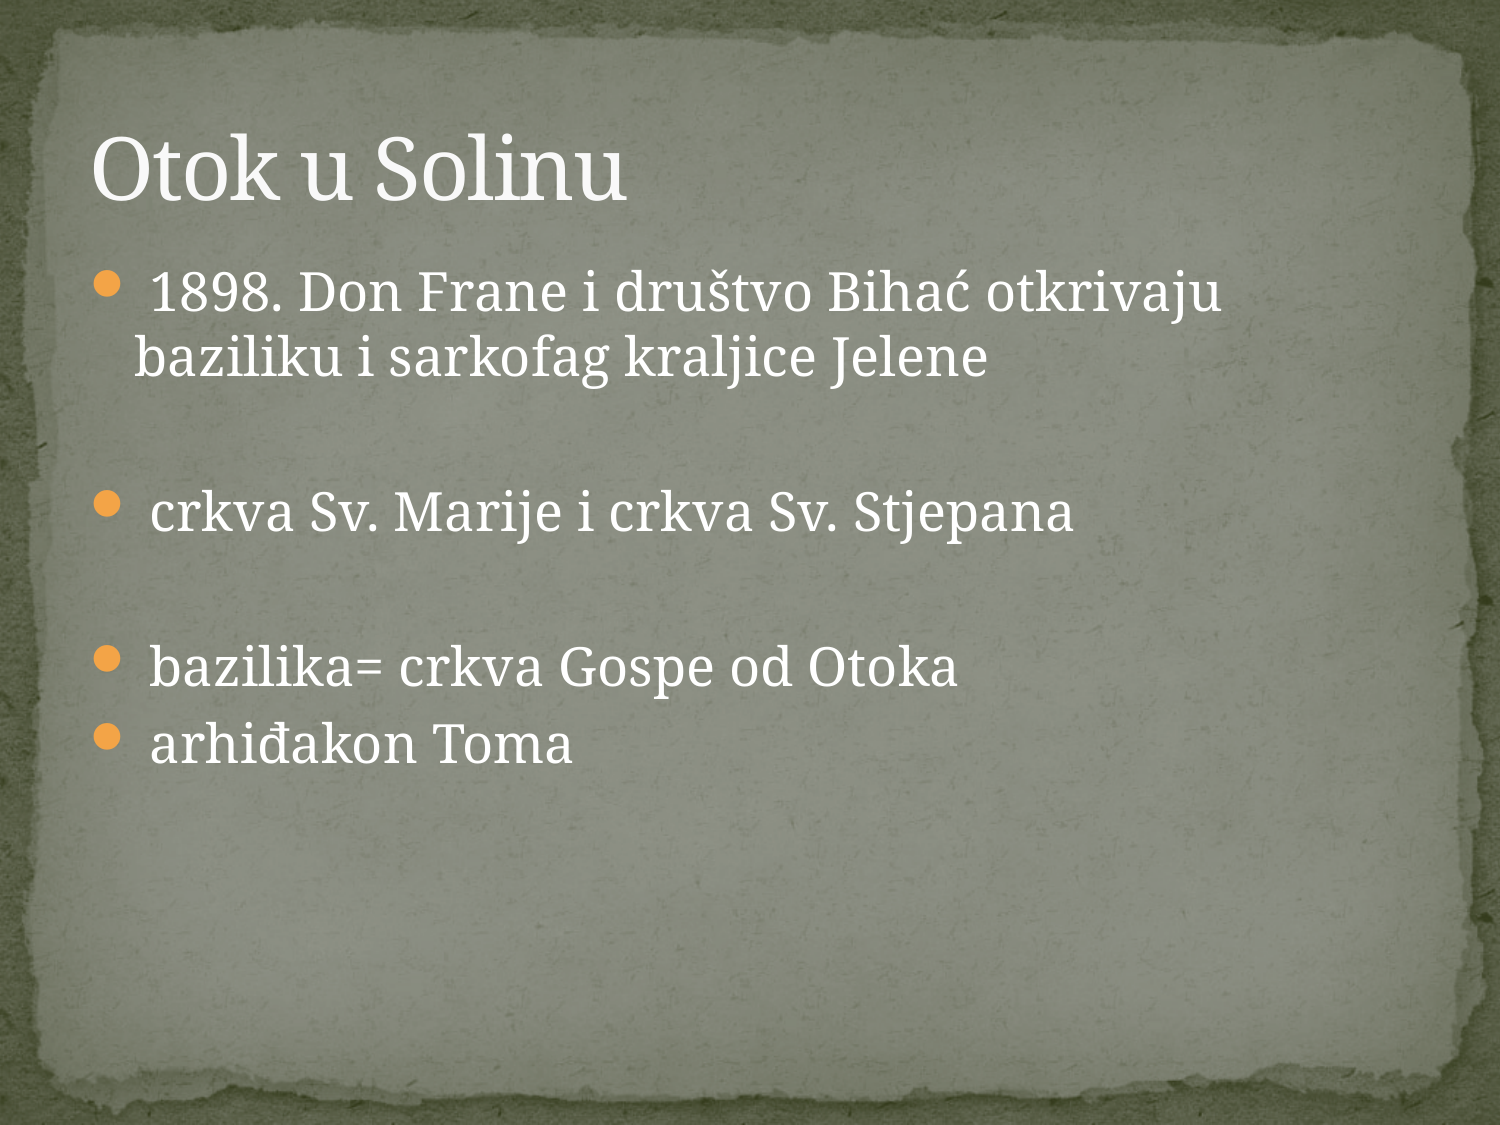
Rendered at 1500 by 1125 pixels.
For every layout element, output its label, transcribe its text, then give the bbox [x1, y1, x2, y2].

title Otok u Solinu [74, 24, 1425, 225]
list 1898. Don Frane i društvo Bihać otkrivaju baziliku i sarkofag kraljice Jelene crkva Sv. Marije i crkva Sv. Stjepana bazilika= crkva Gospe od Otoka arhiđakon Toma [75, 249, 1425, 1000]
